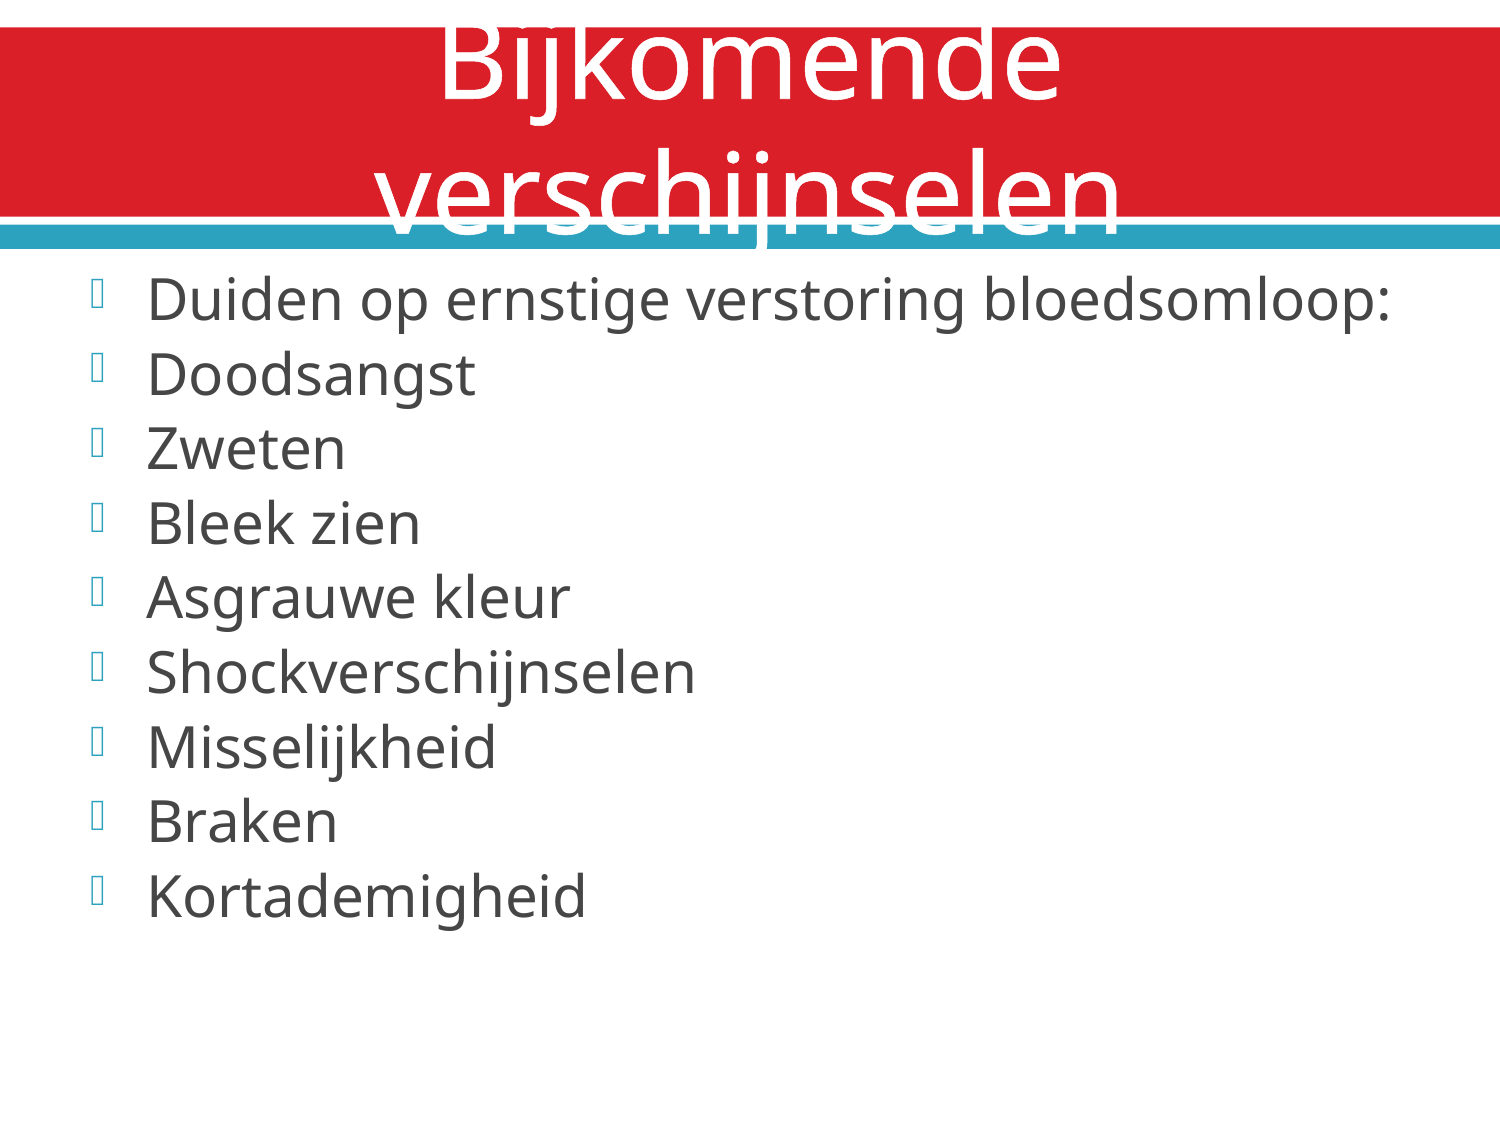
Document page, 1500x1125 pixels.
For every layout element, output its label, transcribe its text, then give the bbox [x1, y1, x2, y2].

list Duiden op ernstige verstoring bloedsomloop: Doodsangst Zweten Bleek zien Asgrauwe kleur Shockverschijnselen Misselijkheid Braken Kortademigheid [75, 262, 1425, 1005]
title Bijkomende verschijnselen [75, 29, 1425, 213]
